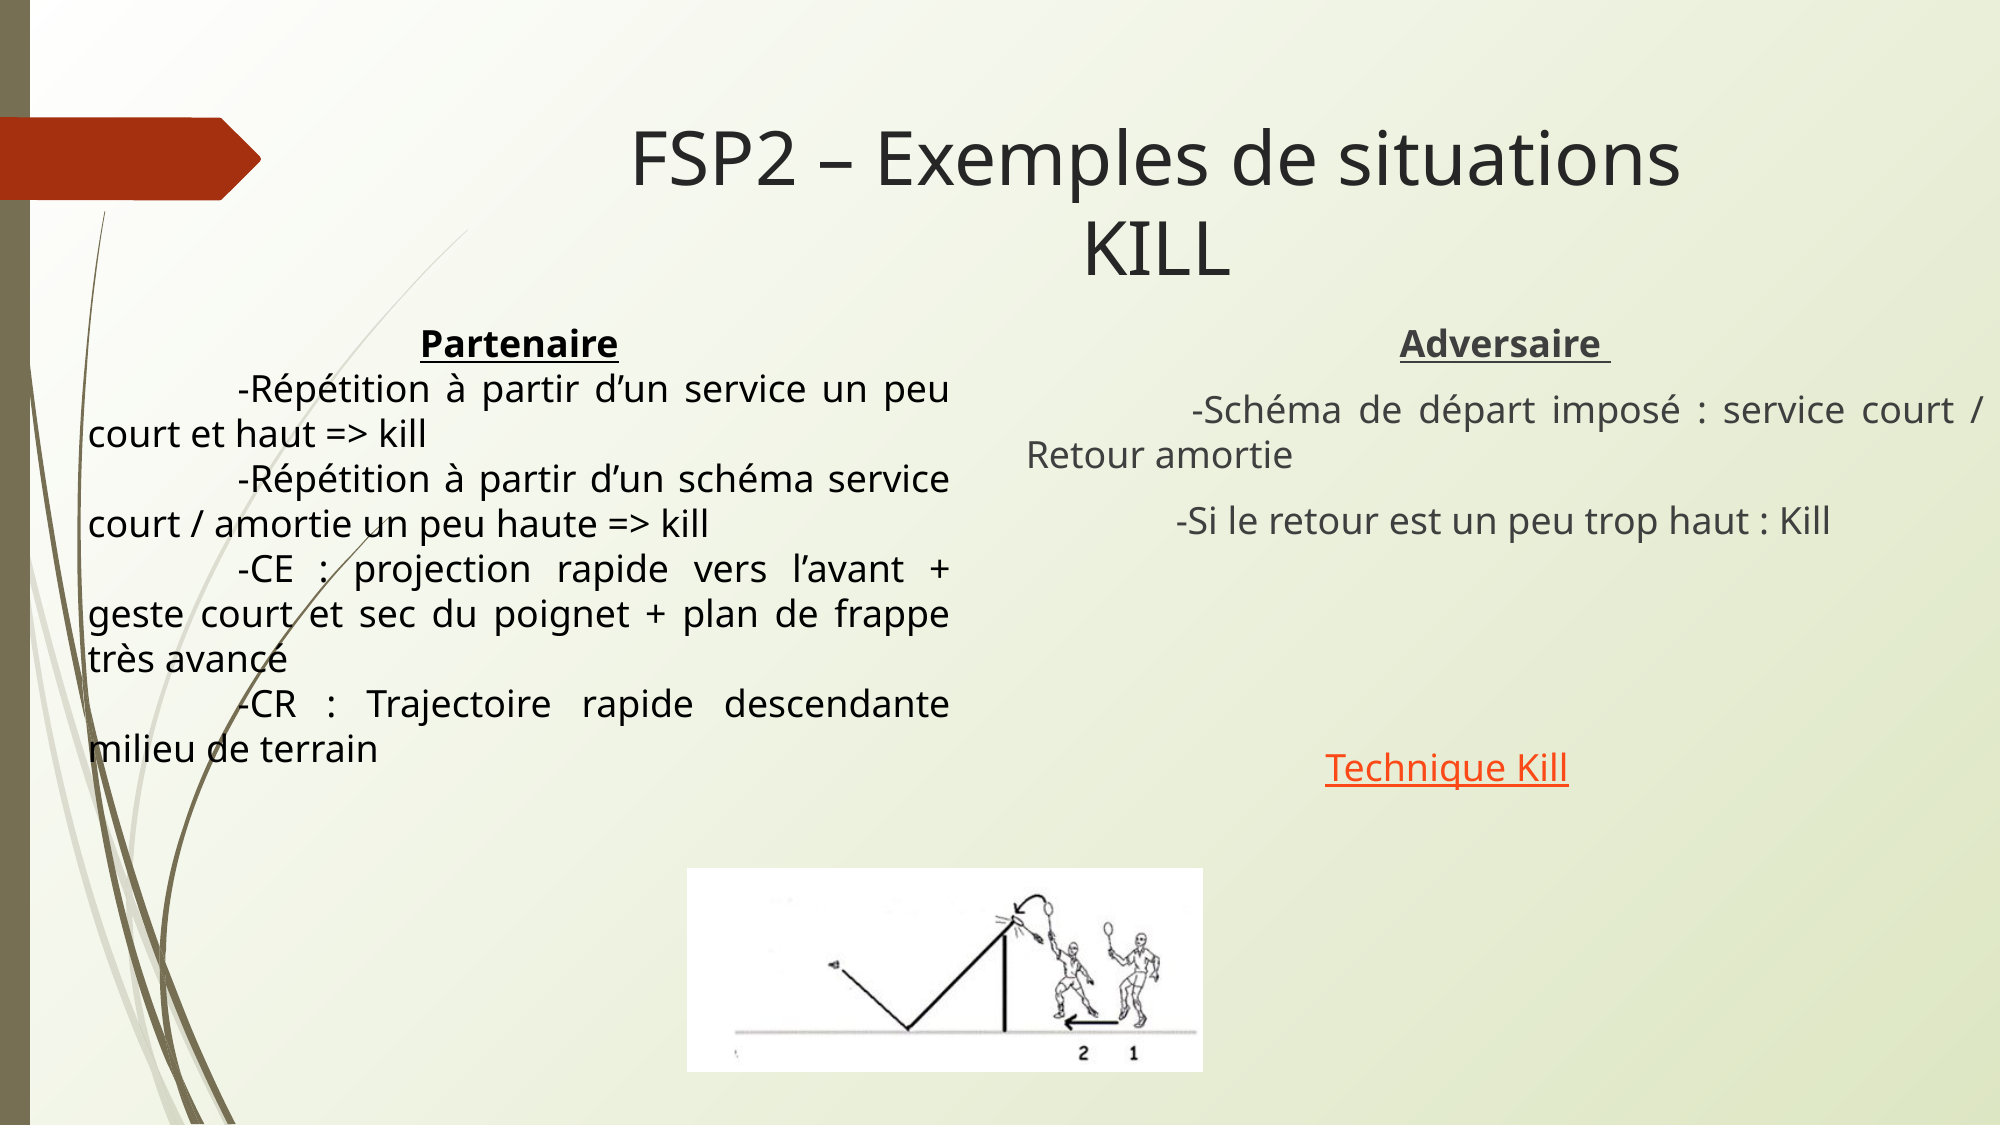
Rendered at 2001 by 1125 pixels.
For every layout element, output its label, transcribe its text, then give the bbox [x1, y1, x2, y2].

text_box Partenaire -Répétition à partir d’un service un peu court et haut => kill -Répétition à partir d’un schéma service court / amortie un peu haute => kill -CE : projection rapide vers l’avant + geste court et sec du poignet + plan de frappe très avancé -CR : Trajectoire rapide descendante milieu de terrain [72, 312, 967, 823]
text_box Technique Kill [1310, 736, 1590, 803]
picture [687, 868, 1203, 1072]
title FSP2 – Exemples de situations KILL [425, 102, 1888, 313]
text_box Adversaire -Schéma de départ imposé : service court / Retour amortie -Si le retour est un peu trop haut : Kill [1010, 312, 2000, 828]
